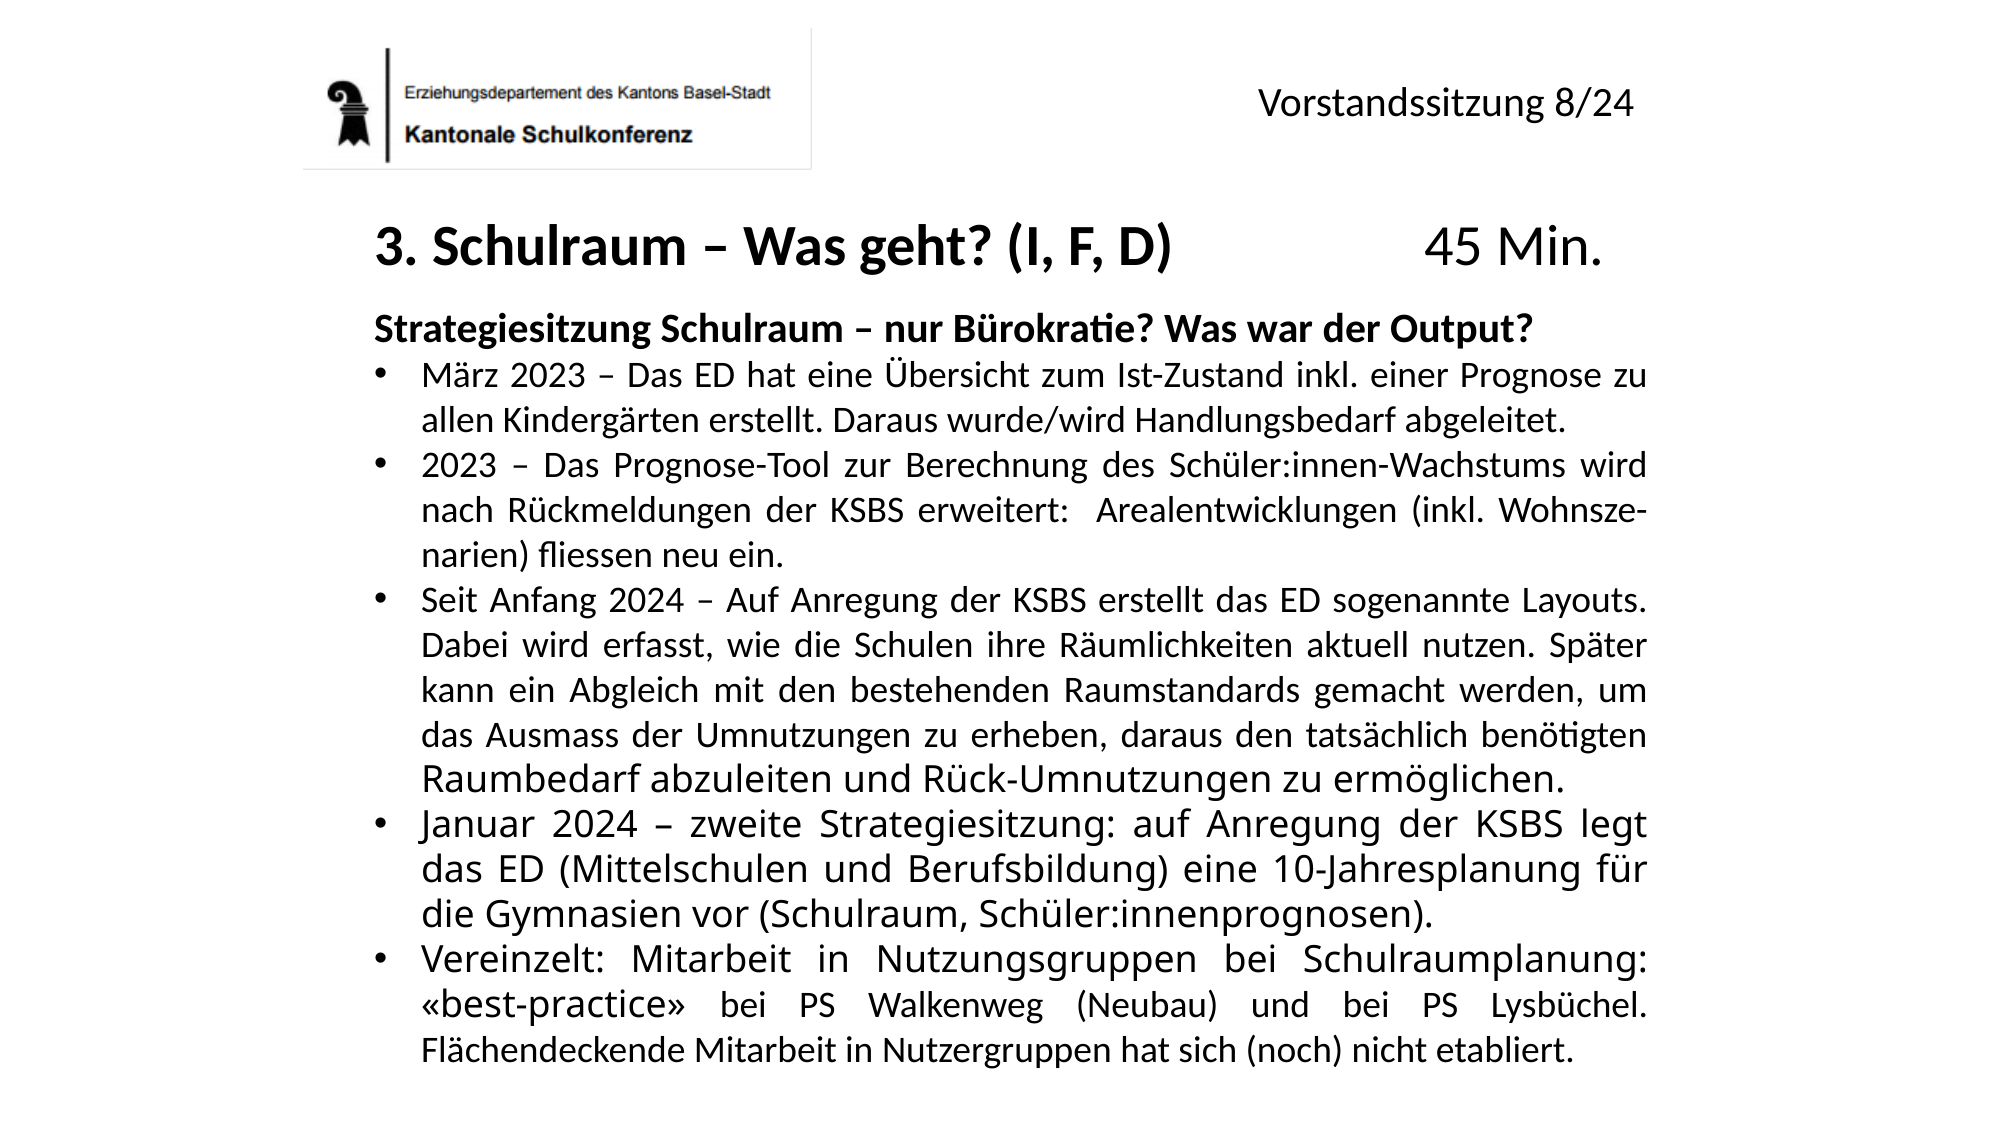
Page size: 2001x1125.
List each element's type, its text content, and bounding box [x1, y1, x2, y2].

text_box 3. Schulraum – Was geht? (I, F, D) 45 Min. [359, 199, 1664, 285]
text_box Strategiesitzung Schulraum – nur Bürokratie? Was war der Output? März 2023 – Das ED hat eine Übersicht zum Ist-Zustand inkl. einer Prognose zu allen Kindergärten erstellt. Daraus wurde/wird Handlungsbedarf abgeleitet. 2023 – Das Prognose-Tool zur Berechnung des Schüler:innen-Wachstums wird nach Rückmeldungen der KSBS erweitert: Arealentwicklungen (inkl. Wohnsze-narien) fliessen neu ein. Seit Anfang 2024 – Auf Anregung der KSBS erstellt das ED sogenannte Layouts. Dabei wird erfasst, wie die Schulen ihre Räumlichkeiten aktuell nutzen. Später kann ein Abgleich mit den bestehenden Raumstandards gemacht werden, um das Ausmass der Umnutzungen zu erheben, daraus den tatsächlich benötigten Raumbedarf abzuleiten und Rück-Umnutzungen zu ermöglichen. Januar 2024 – zweite Strategiesitzung: auf Anregung der KSBS legt das ED (Mittelschulen und Berufsbildung) eine 10-Jahresplanung für die Gymnasien vor (Schulraum, Schüler:innenprognosen). Vereinzelt: Mitarbeit in Nutzungsgruppen bei Schulraumplanung: «best-practice» bei PS Walkenweg (Neubau) und bei PS Lysbüchel. Flächendeckende Mitarbeit in Nutzergruppen hat sich (noch) nicht etabliert. [359, 293, 1664, 1078]
picture [302, 28, 813, 171]
title Vorstandssitzung 8/24 [314, 0, 1650, 200]
